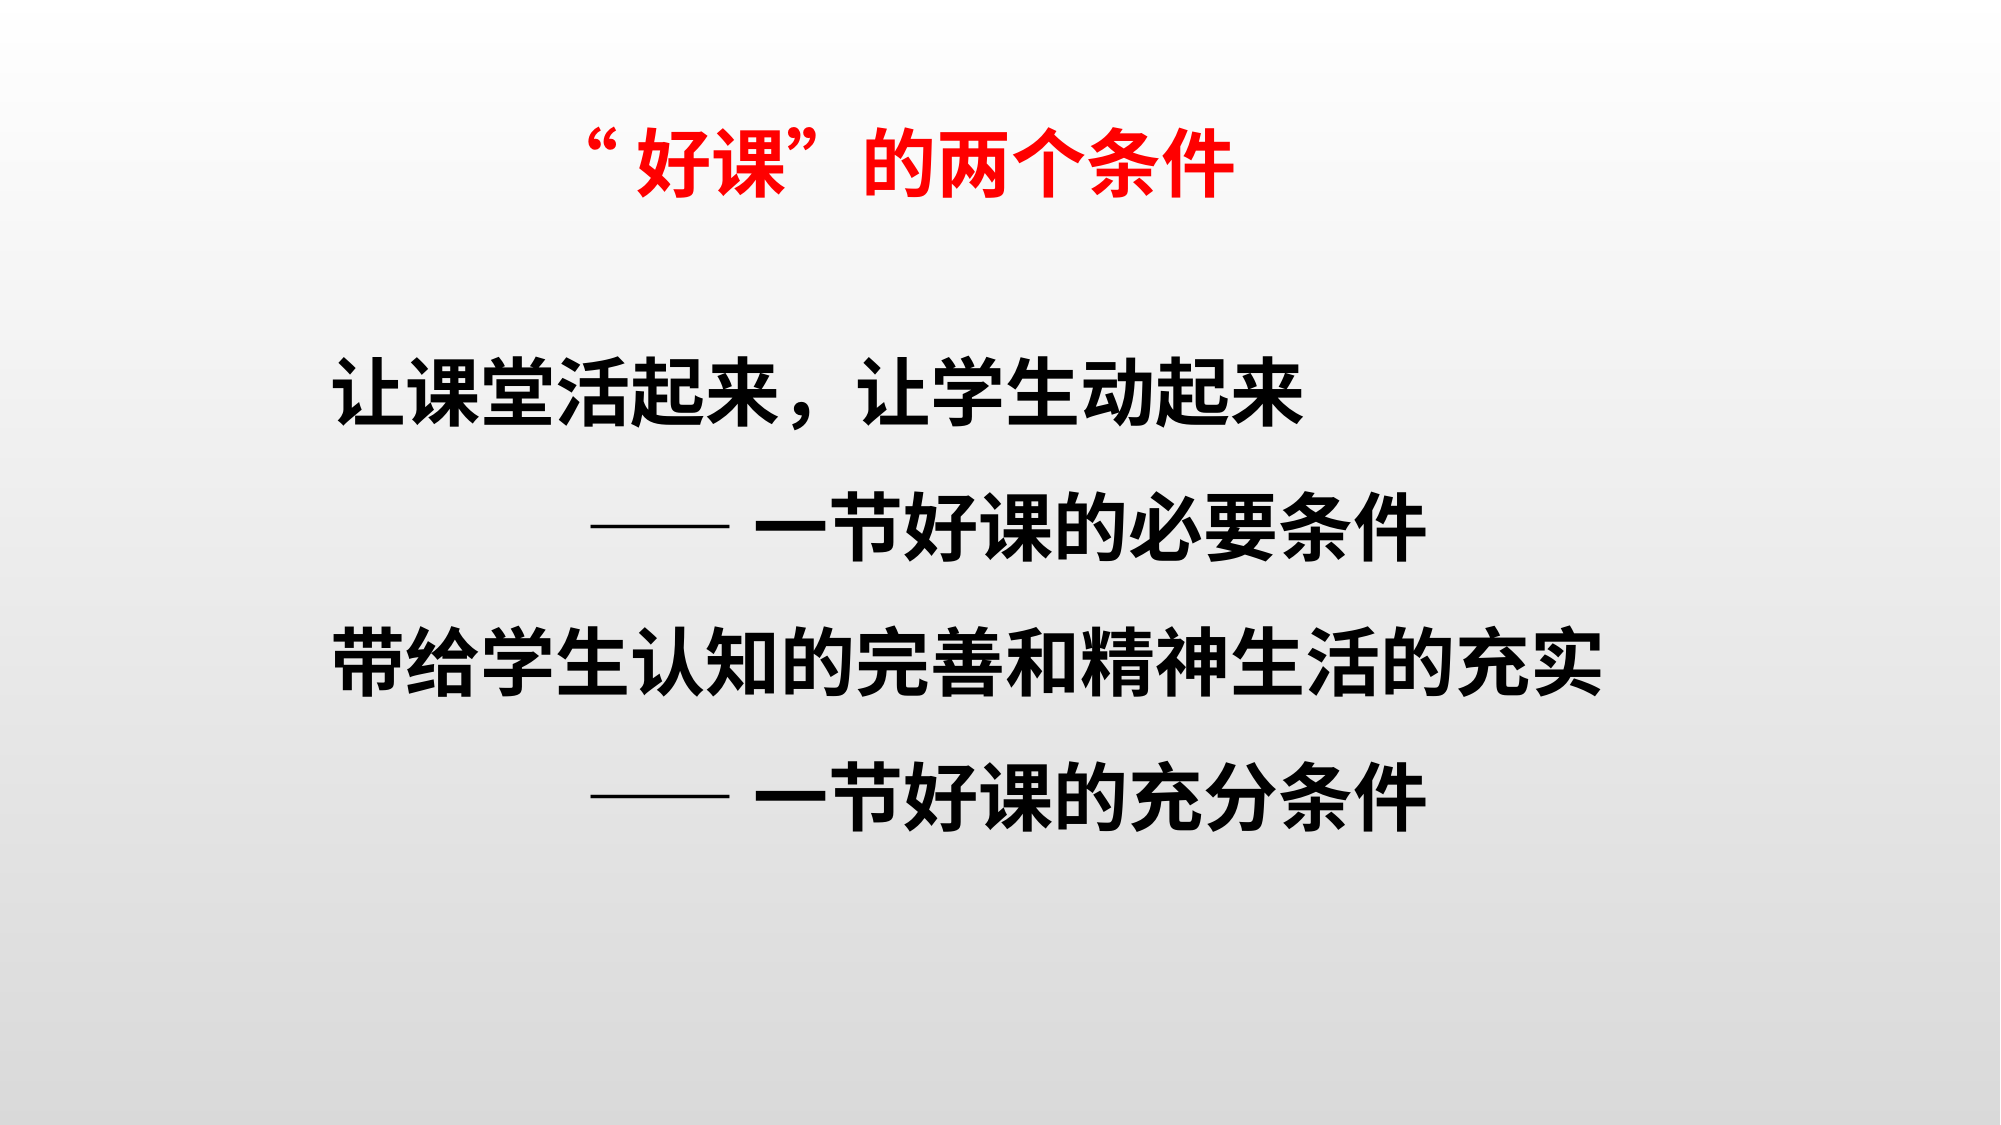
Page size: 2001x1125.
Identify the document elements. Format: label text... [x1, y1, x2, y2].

text_box 让课堂活起来，让学生动起来 ——一节好课的必要条件 带给学生认知的完善和精神生活的充实 ——一节好课的充分条件 [316, 293, 1638, 849]
text_box “好课”的两个条件 [528, 109, 1252, 215]
